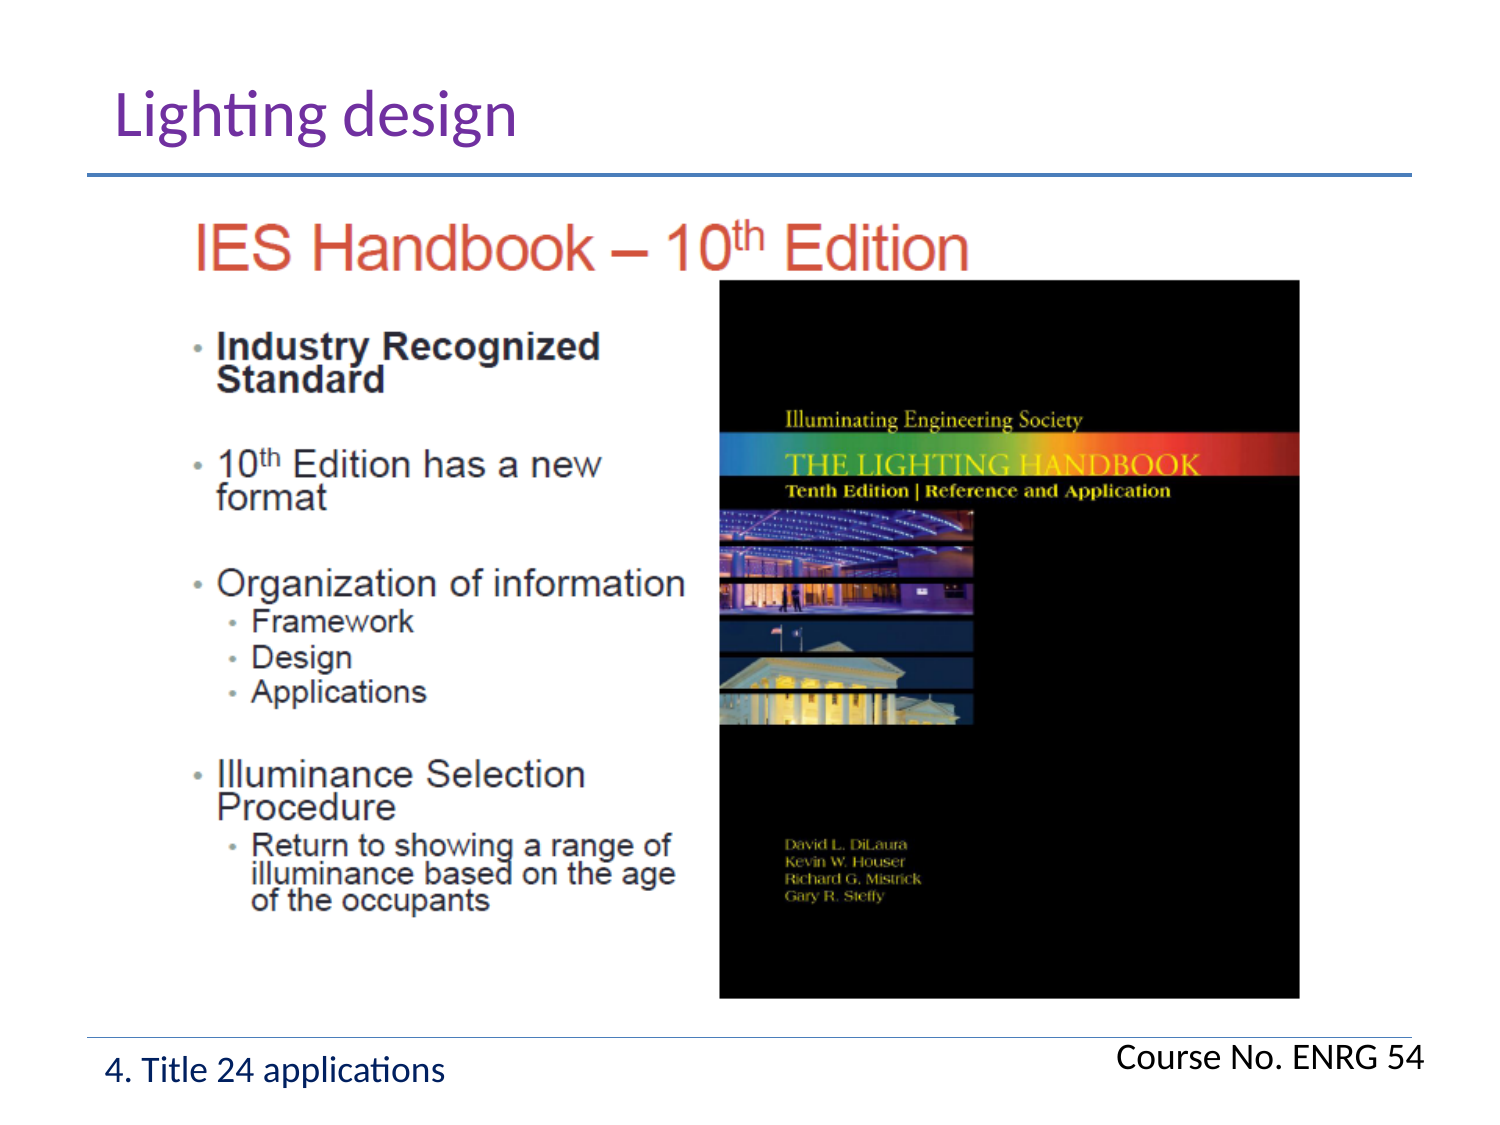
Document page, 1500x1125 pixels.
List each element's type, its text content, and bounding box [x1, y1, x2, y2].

text_box 4. Title 24 applications [89, 1045, 461, 1098]
picture [174, 199, 1315, 1024]
text_box Lighting design [99, 62, 1400, 158]
text_box Course No. ENRG 54 [1101, 1024, 1441, 1085]
